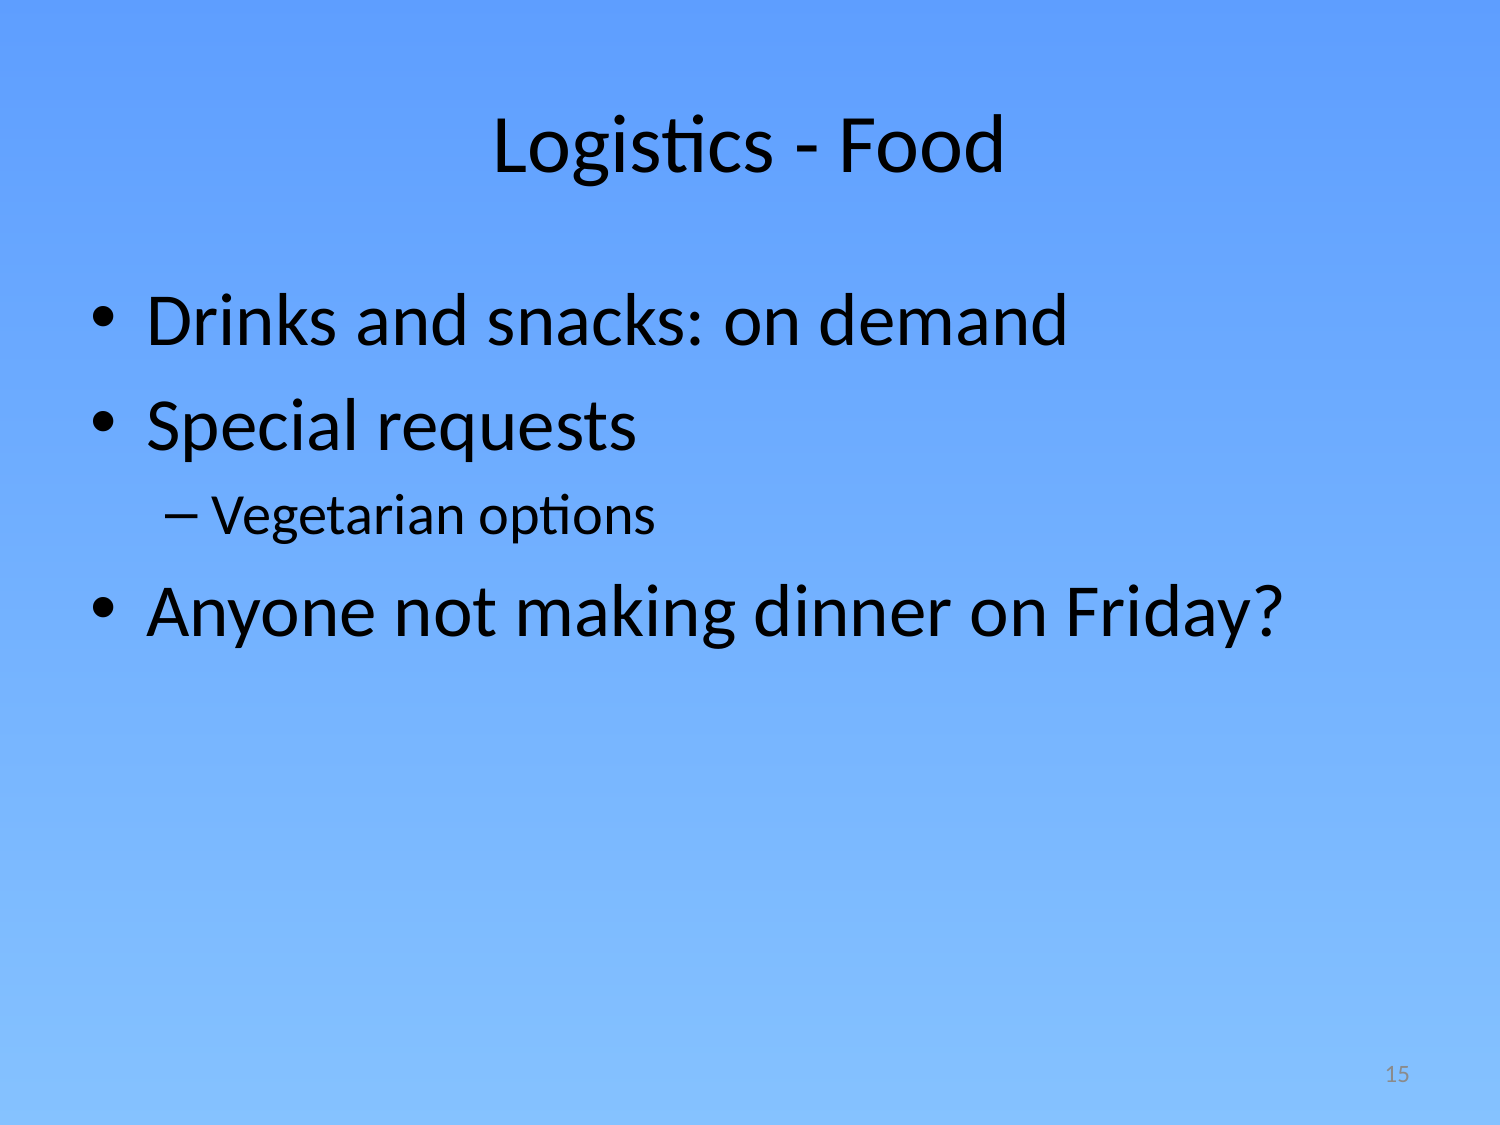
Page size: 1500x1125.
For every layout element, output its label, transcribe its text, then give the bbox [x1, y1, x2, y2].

title Logistics - Food [74, 44, 1426, 233]
slide_number 15 [1074, 1042, 1425, 1103]
list Drinks and snacks: on demand Special requests Vegetarian options Anyone not making dinner on Friday? [74, 262, 1426, 1006]
